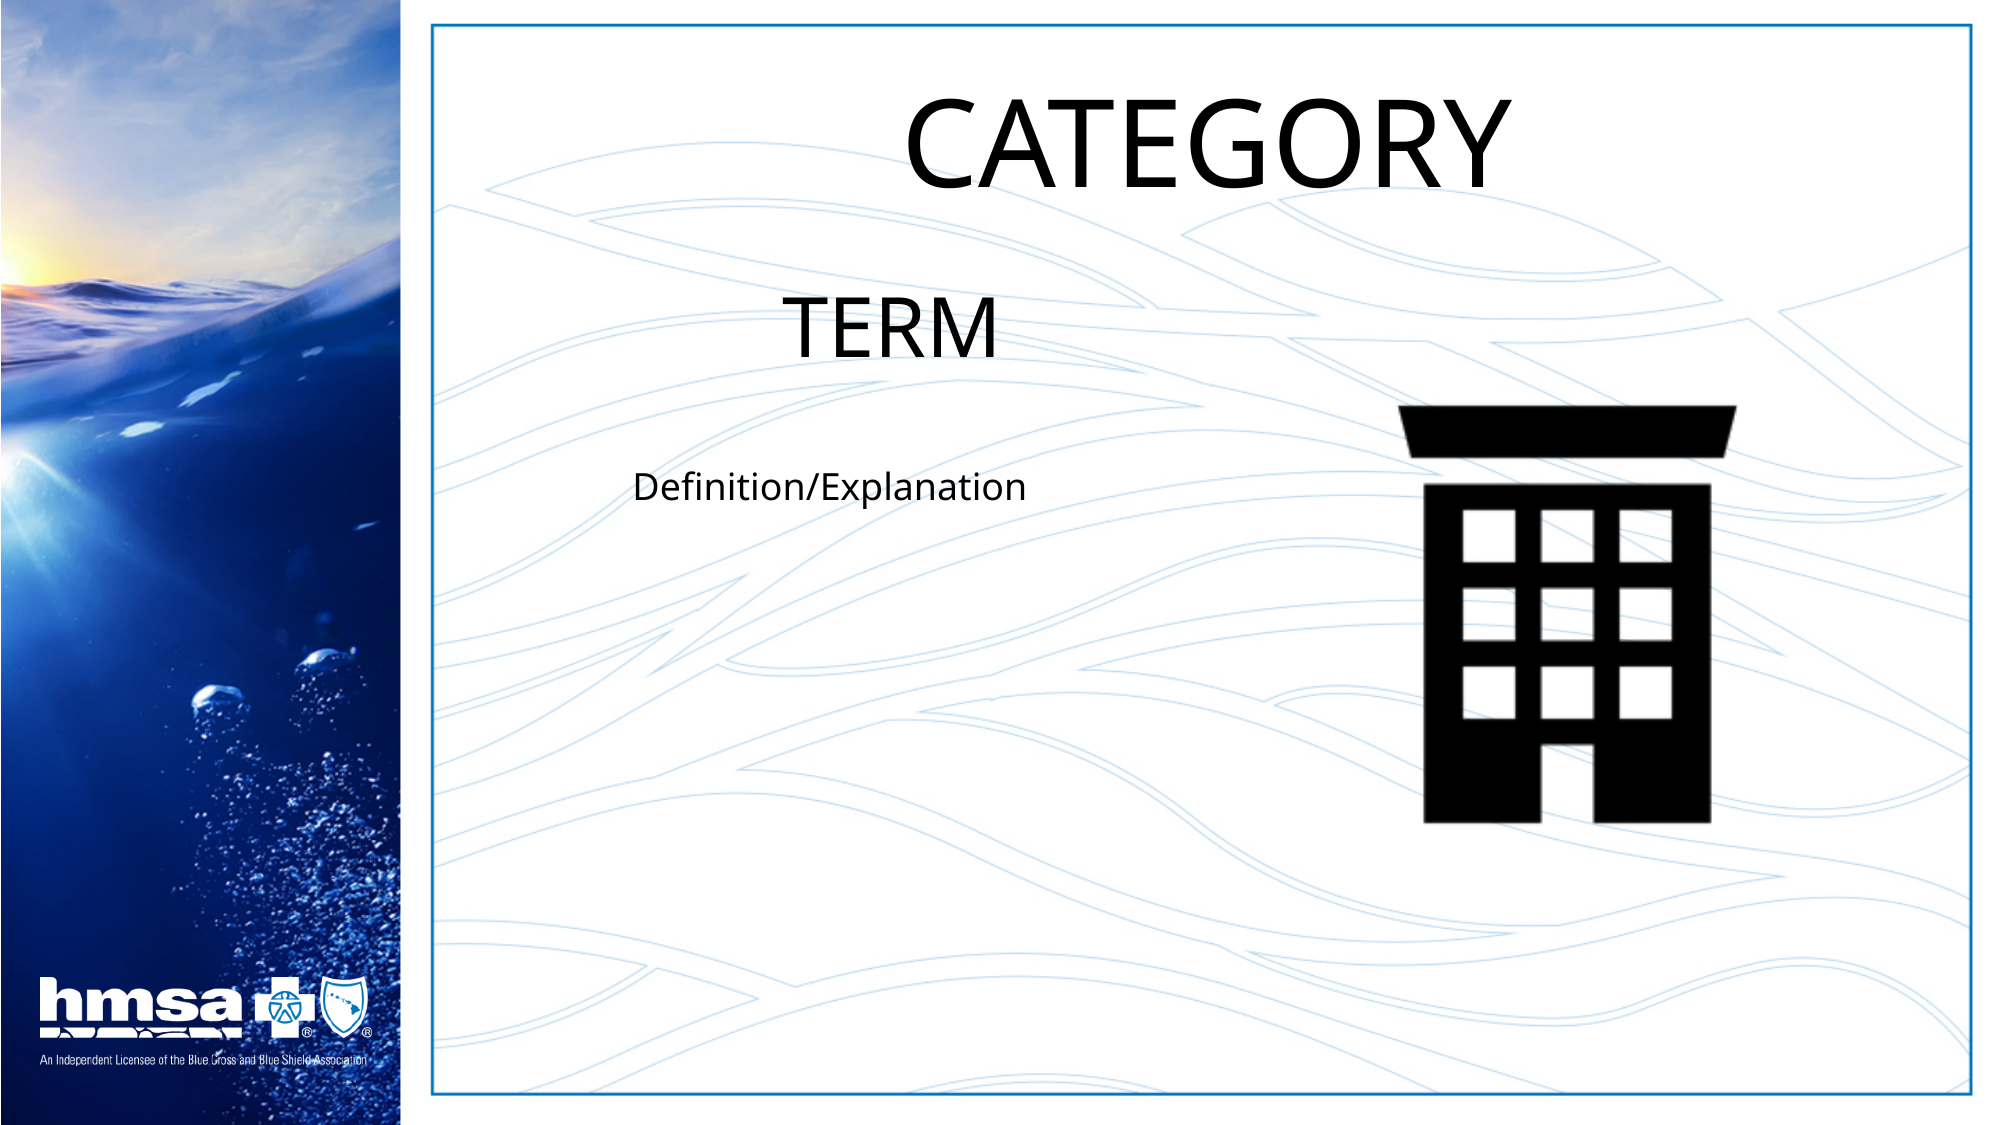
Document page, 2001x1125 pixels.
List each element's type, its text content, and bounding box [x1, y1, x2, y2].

title CATEGORY [476, 45, 1939, 233]
picture [1, 0, 1999, 1125]
list TERM [554, 266, 1230, 430]
text_box Definition/Explanation [617, 455, 1249, 516]
